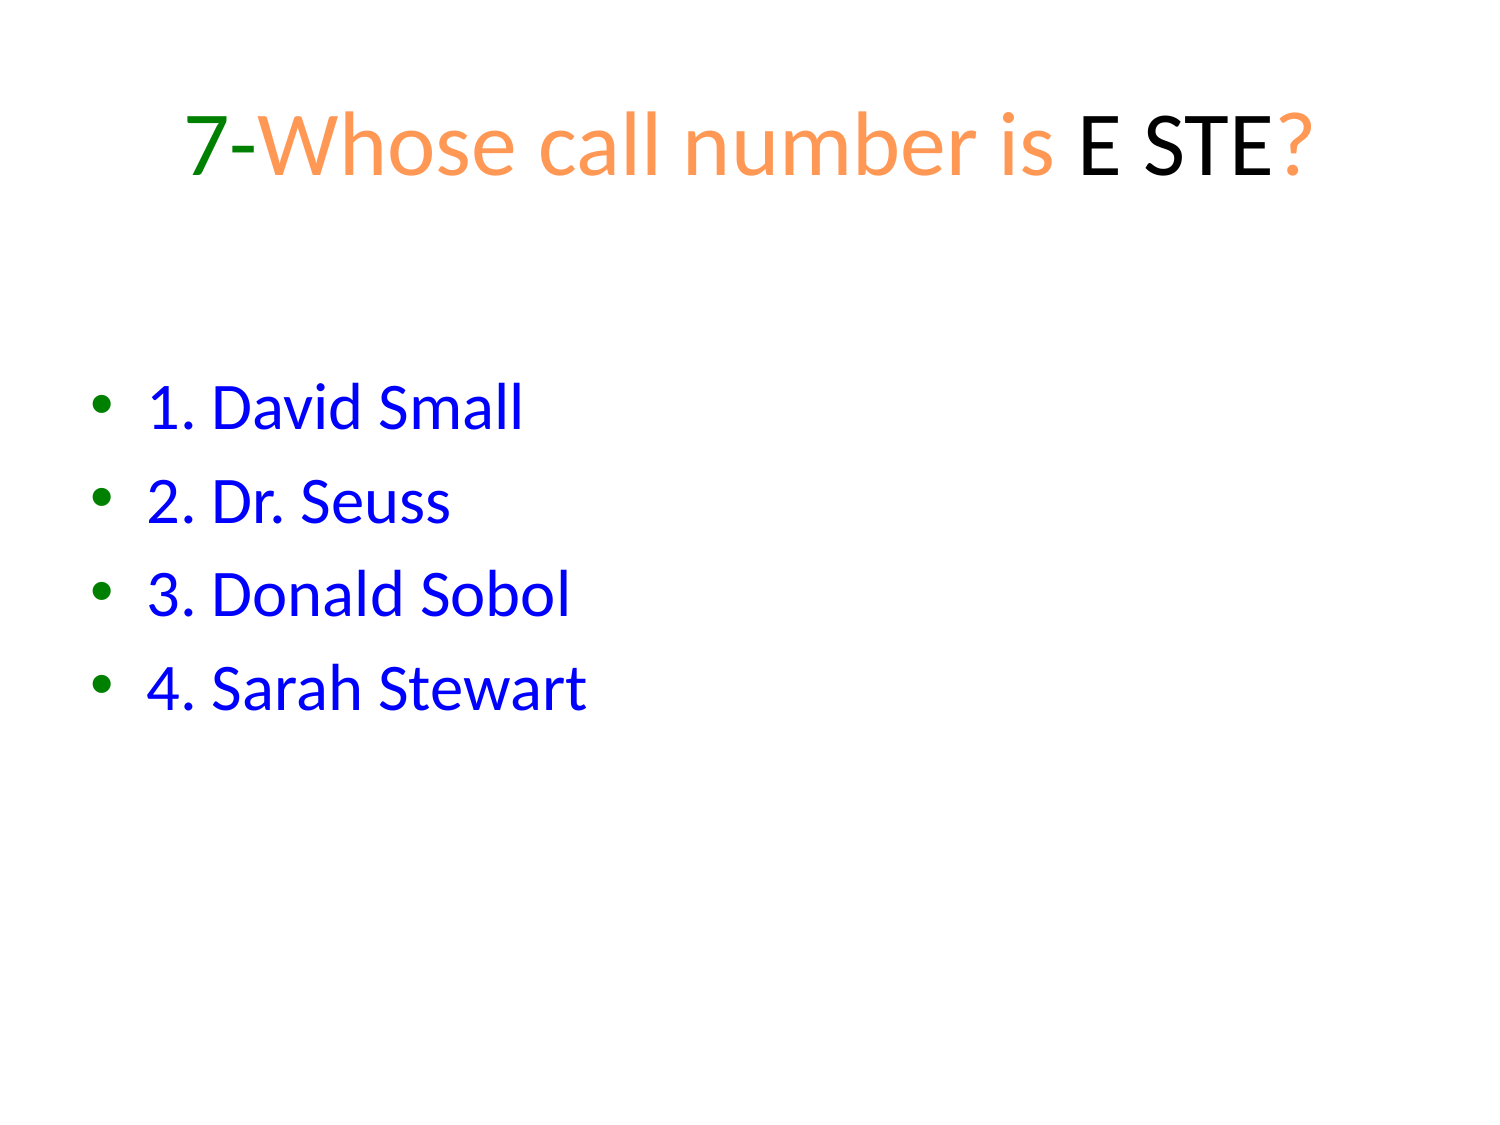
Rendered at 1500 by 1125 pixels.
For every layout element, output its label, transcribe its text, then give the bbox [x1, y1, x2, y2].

title 7-Whose call number is E STE? [75, 45, 1425, 233]
list 1. David Small 2. Dr. Seuss 3. Donald Sobol 4. Sarah Stewart [75, 262, 1425, 1005]
